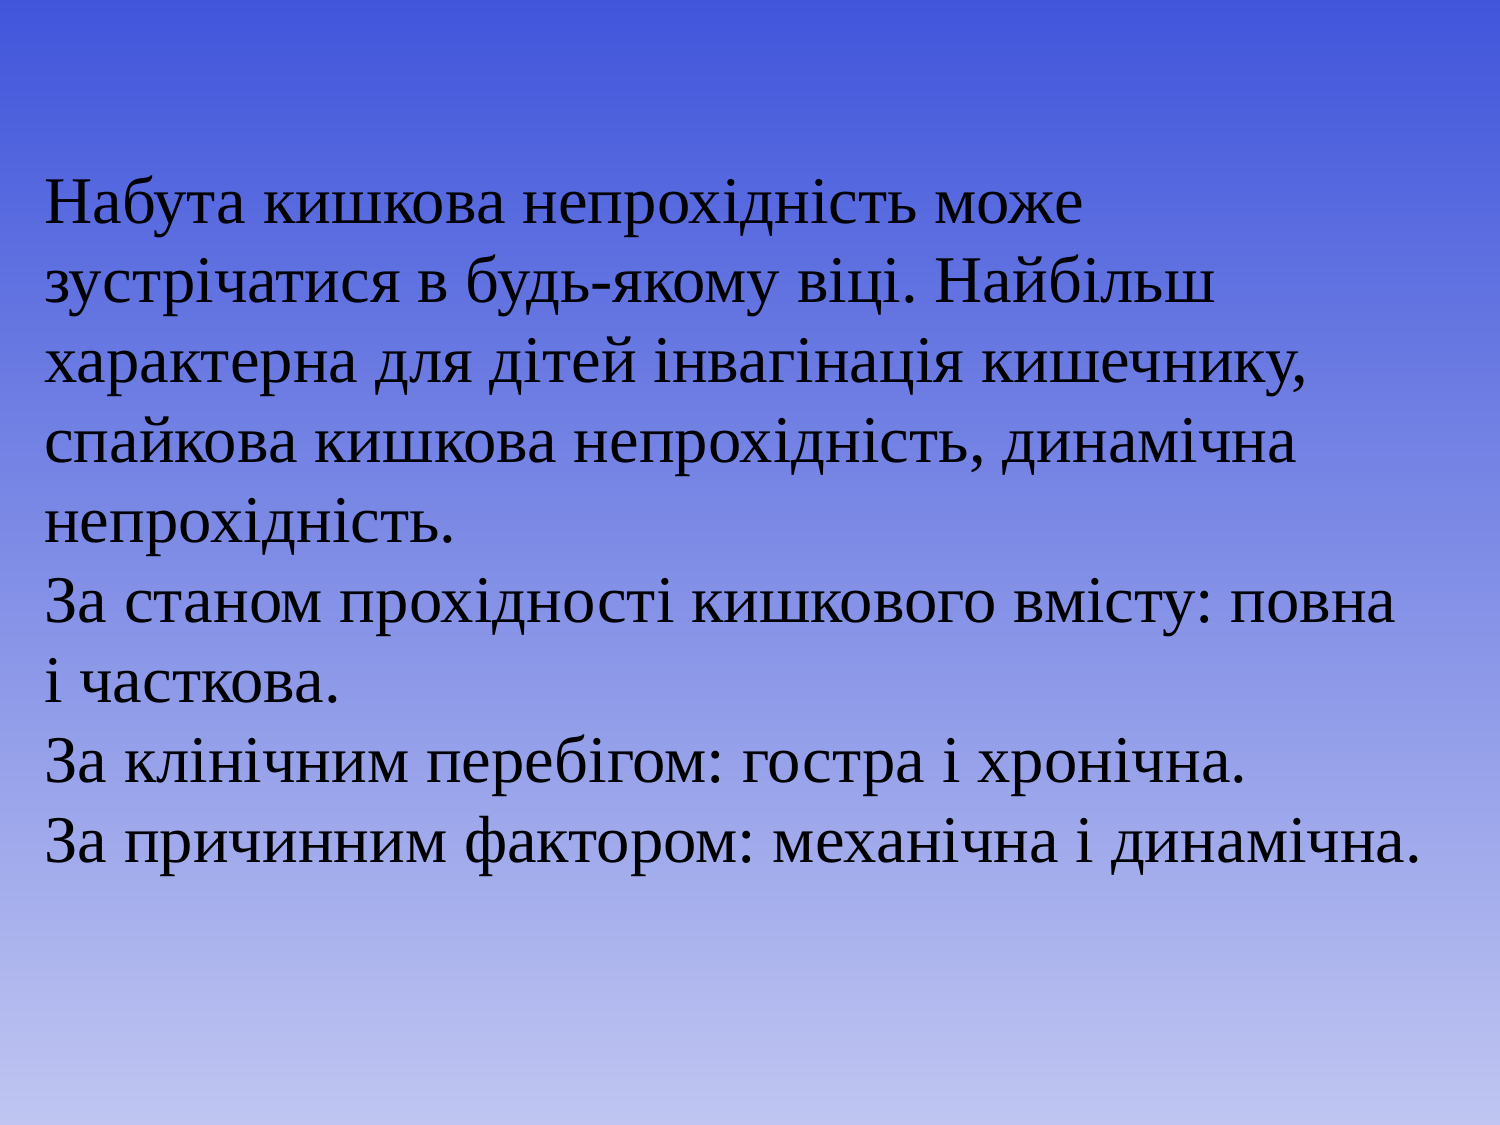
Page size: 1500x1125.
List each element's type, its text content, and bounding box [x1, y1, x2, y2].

text_box Набута кишкова непрохідність може зустрічатися в будь-якому віці. Найбільш характерна для дітей інвагінація кишечнику, спайкова кишкова непрохідність, динамічна непрохідність. За станом прохідності кишкового вмісту: повна і часткова. За клінічним перебігом: гостра і хронічна. За причинним фактором: механічна і динамічна. [29, 148, 1447, 884]
